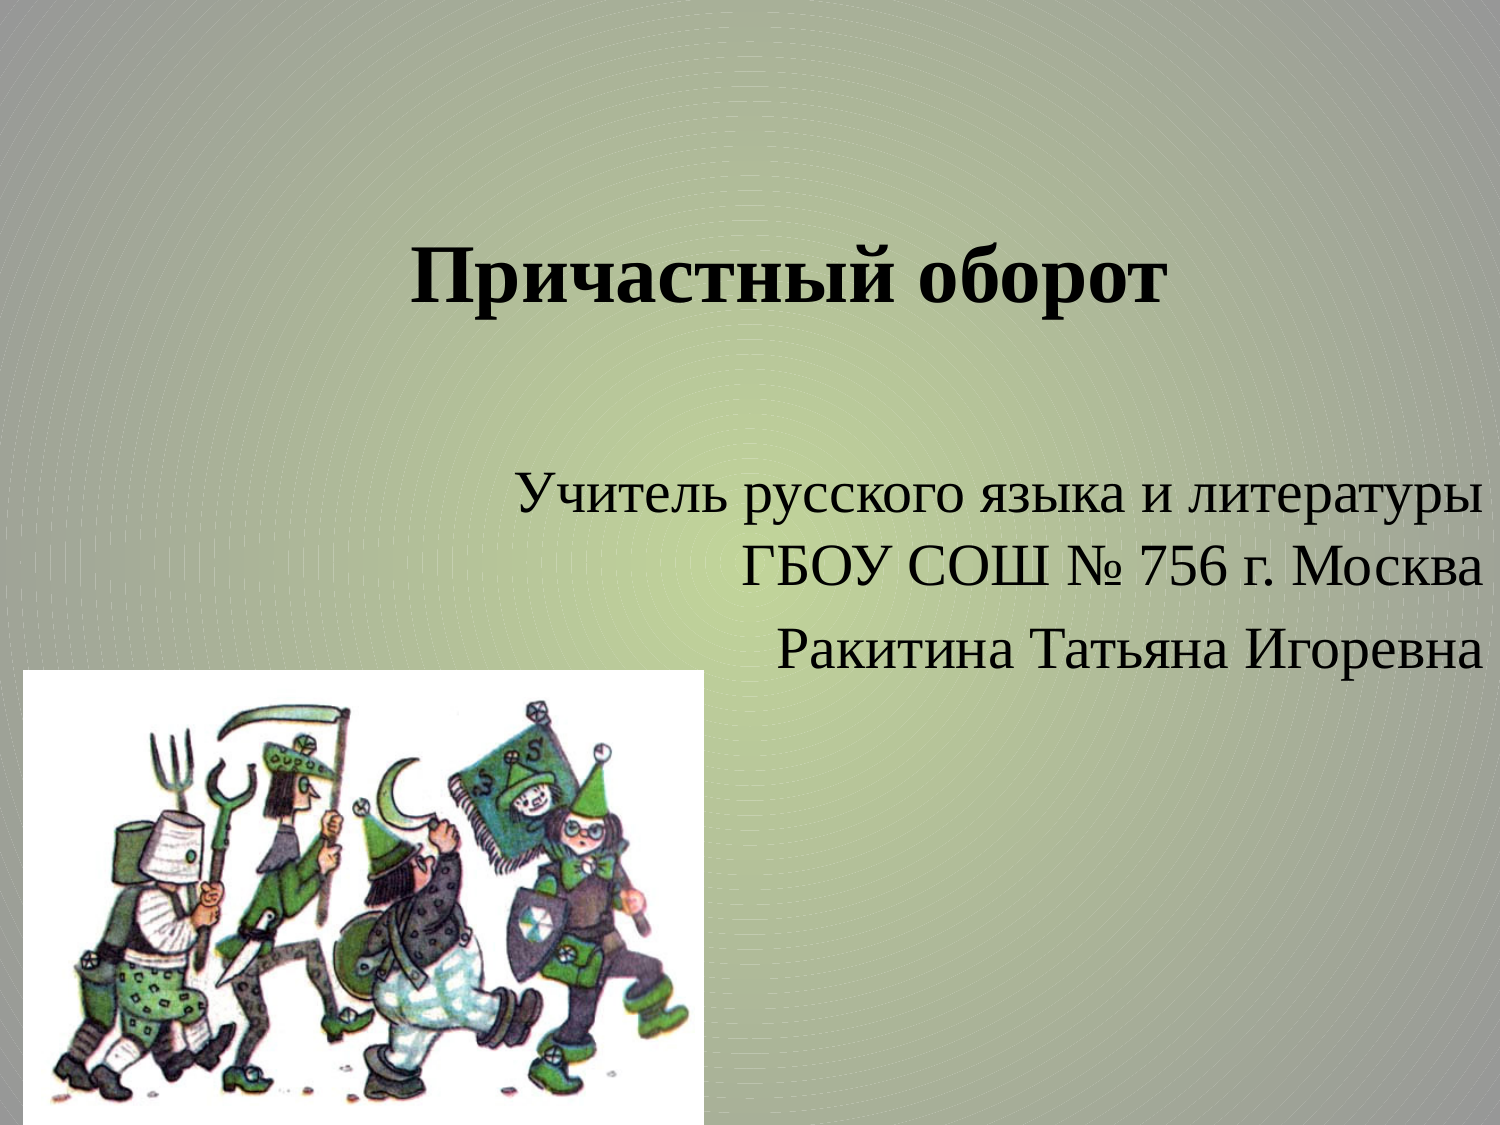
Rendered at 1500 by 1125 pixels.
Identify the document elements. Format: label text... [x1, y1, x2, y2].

subtitle Учитель русского языка и литературы ГБОУ СОШ № 756 г. Москва Ракитина Татьяна Игоревна [450, 445, 1500, 733]
title Причастный оборот [292, 140, 1287, 399]
picture [23, 670, 704, 1125]
